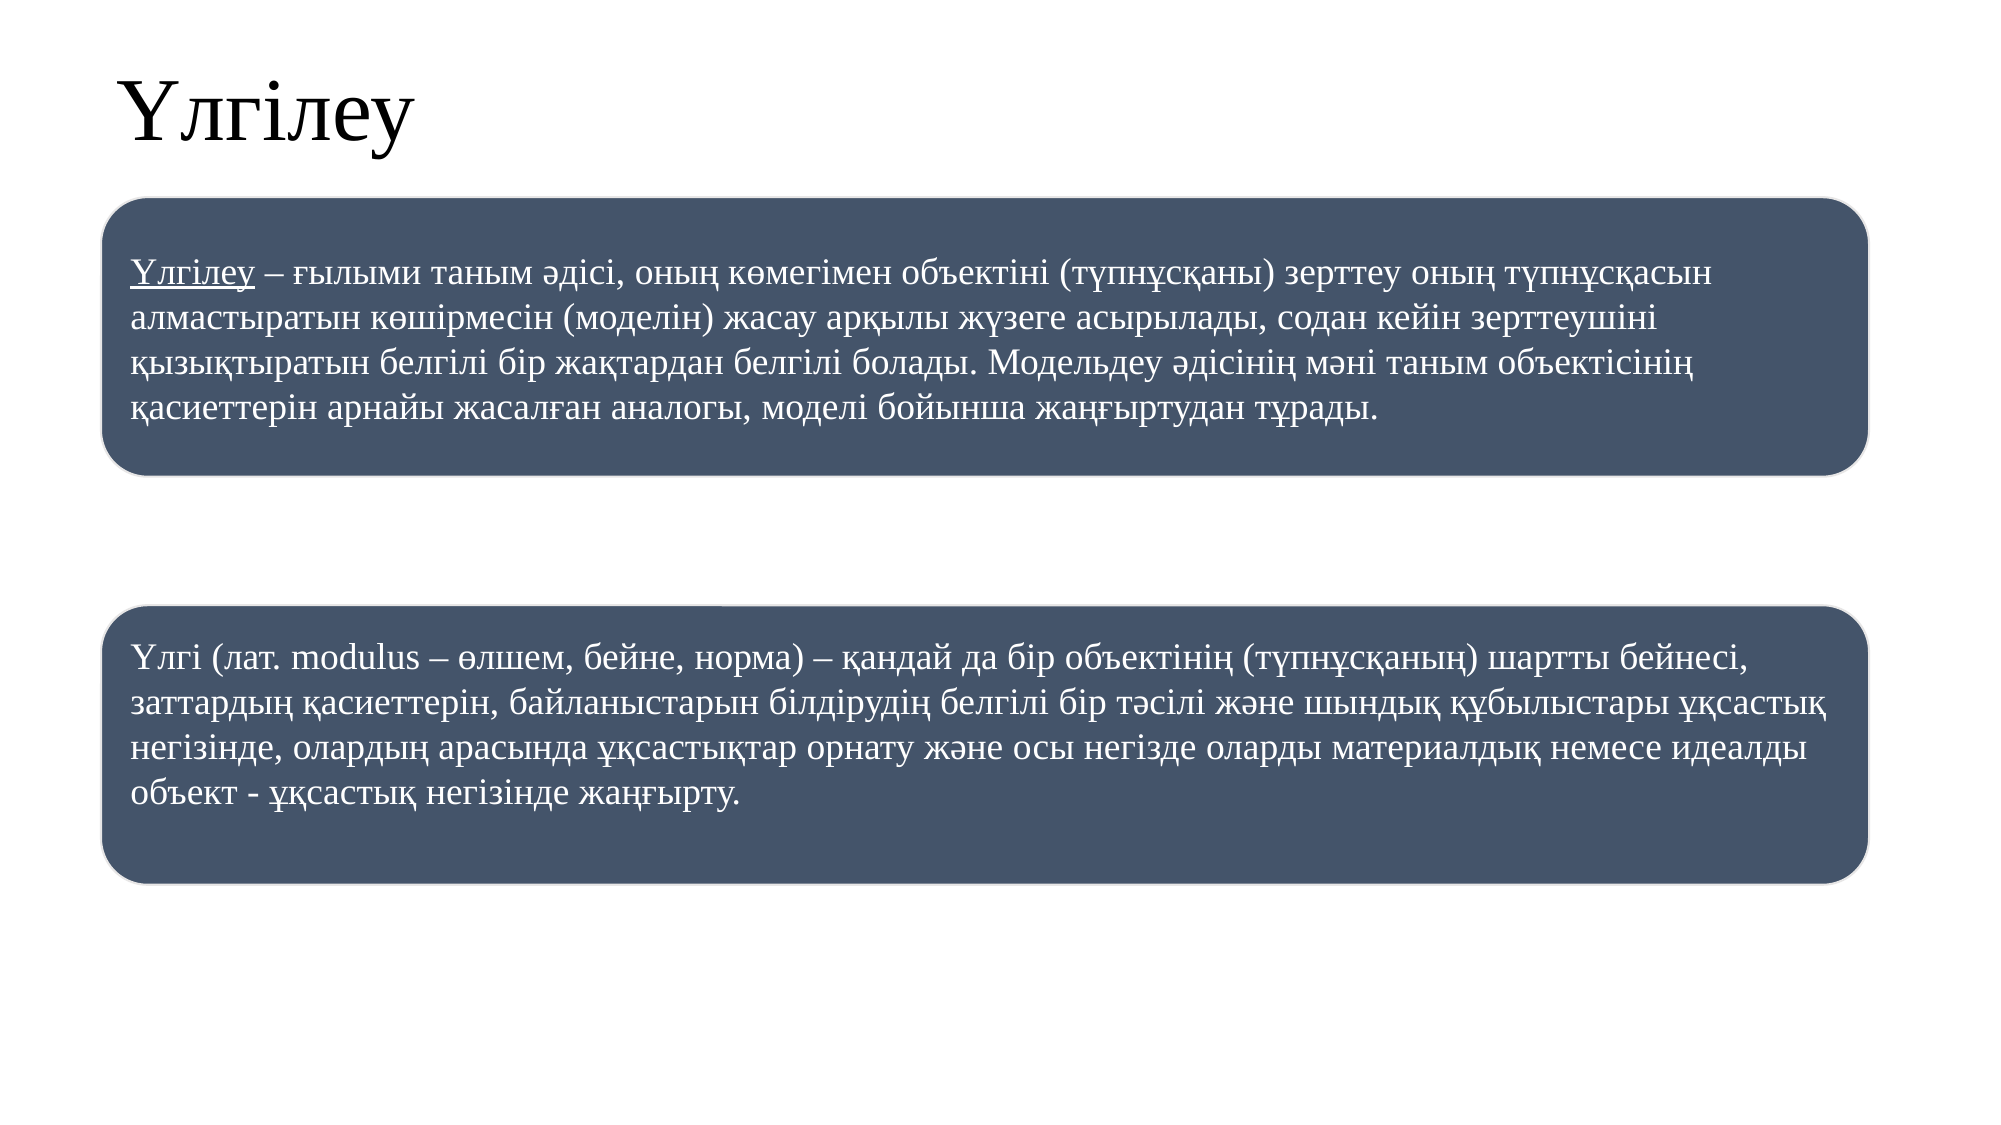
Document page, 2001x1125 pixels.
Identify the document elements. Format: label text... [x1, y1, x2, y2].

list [101, 197, 1870, 1014]
title Үлгілеу [101, 55, 1395, 169]
